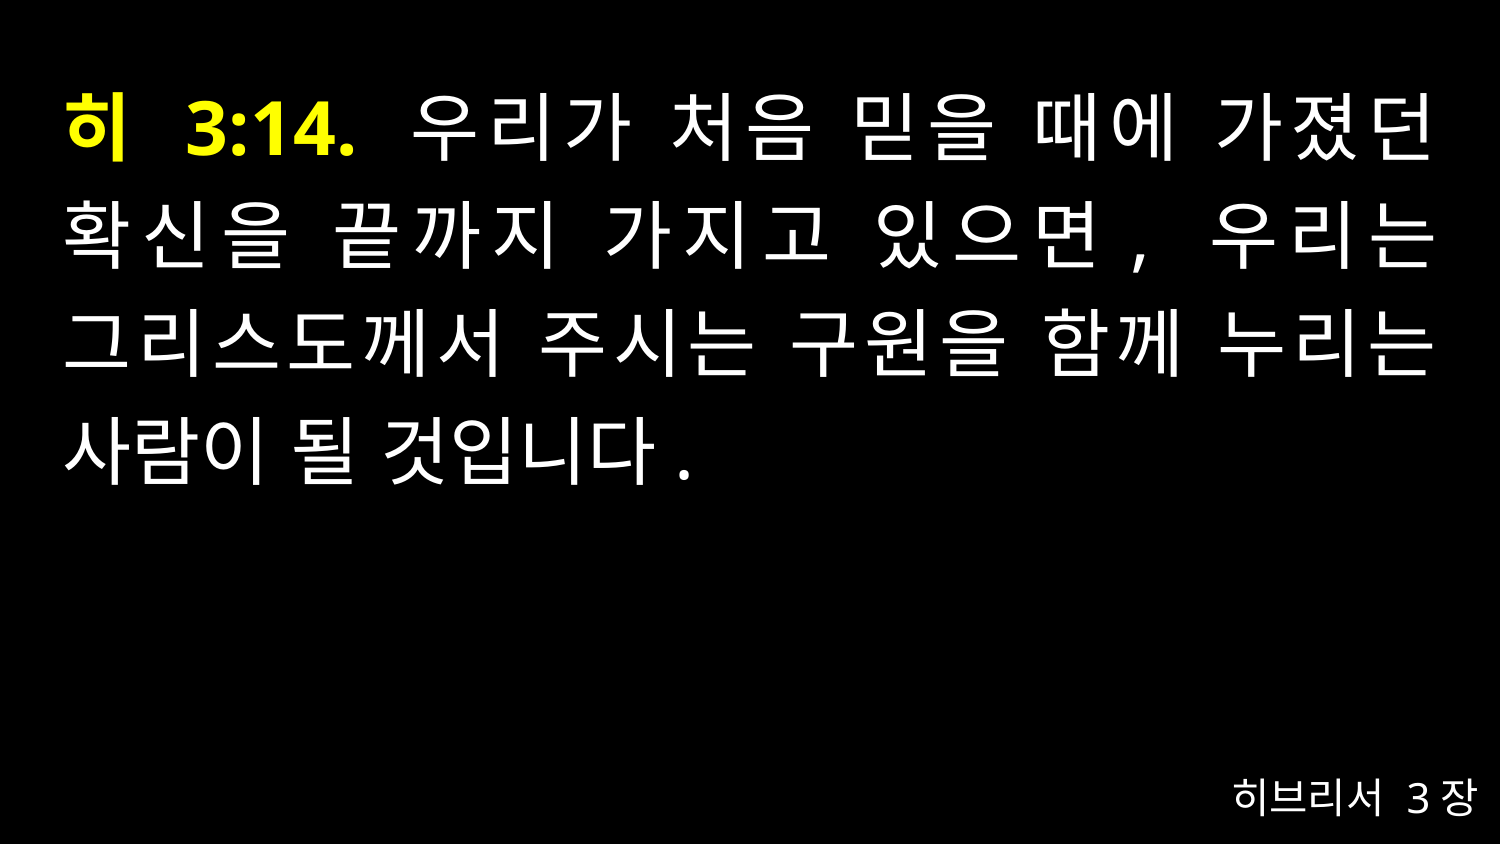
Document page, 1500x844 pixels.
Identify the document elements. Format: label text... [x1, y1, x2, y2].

title 히 3:14. 우리가 처음 믿을 때에 가졌던 확신을 끝까지 가지고 있으면, 우리는 그리스도께서 주시는 구원을 함께 누리는 사람이 될 것입니다. [0, 0, 1500, 844]
subtitle 히브리서 3장 [916, 770, 1500, 844]
